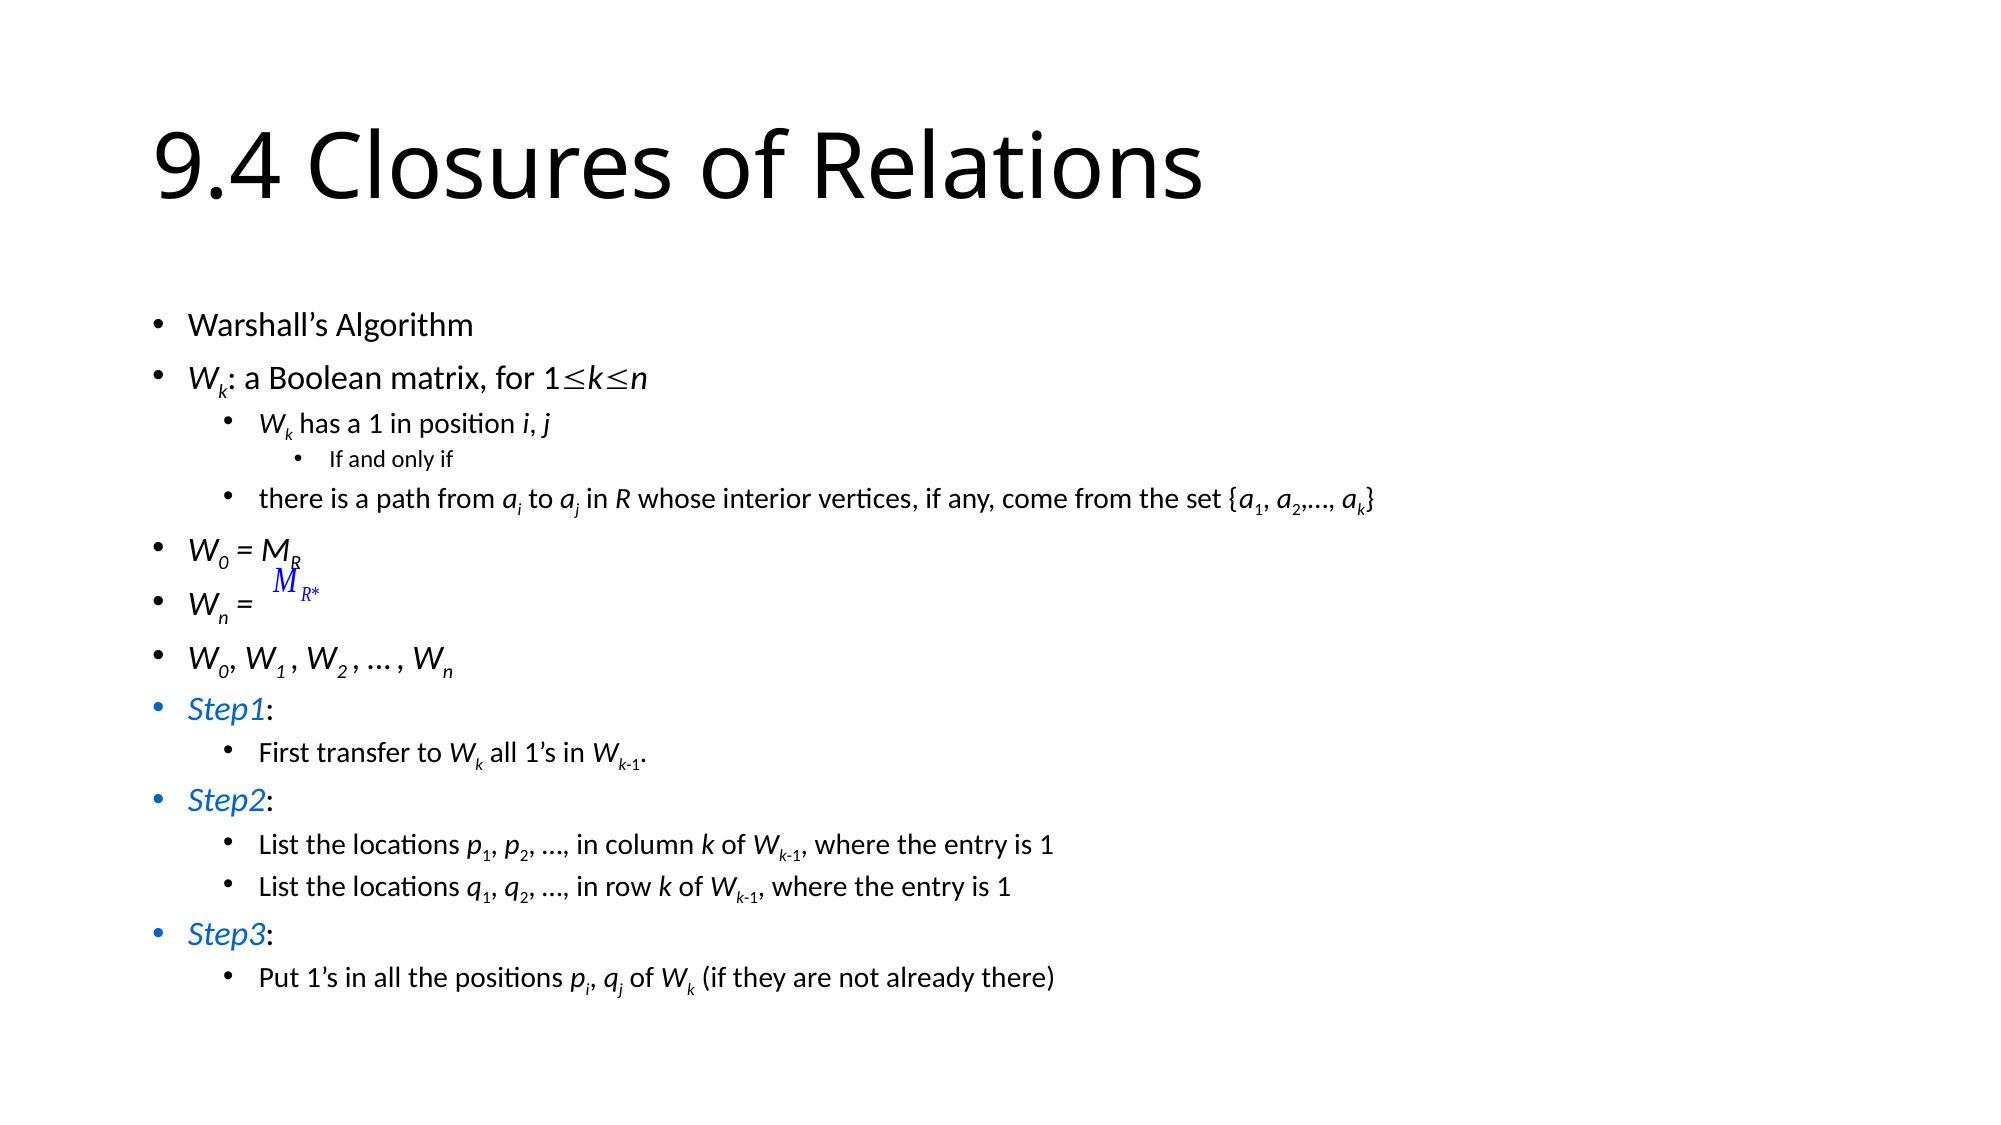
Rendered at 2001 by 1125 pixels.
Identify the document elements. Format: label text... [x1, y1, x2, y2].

list Warshall’s Algorithm Wk: a Boolean matrix, for 1kn Wk has a 1 in position i, j If and only if there is a path from ai to aj in R whose interior vertices, if any, come from the set {a1, a2,…, ak} W0 = MR Wn = W0, W1 , W2 , … , Wn Step1: First transfer to Wk all 1’s in Wk-1. Step2: List the locations p1, p2, …, in column k of Wk-1, where the entry is 1 List the locations q1, q2, …, in row k of Wk-1, where the entry is 1 Step3: Put 1’s in all the positions pi, qj of Wk (if they are not already there) [137, 299, 1863, 1014]
title 9.4 Closures of Relations [137, 59, 1863, 278]
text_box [268, 555, 325, 611]
